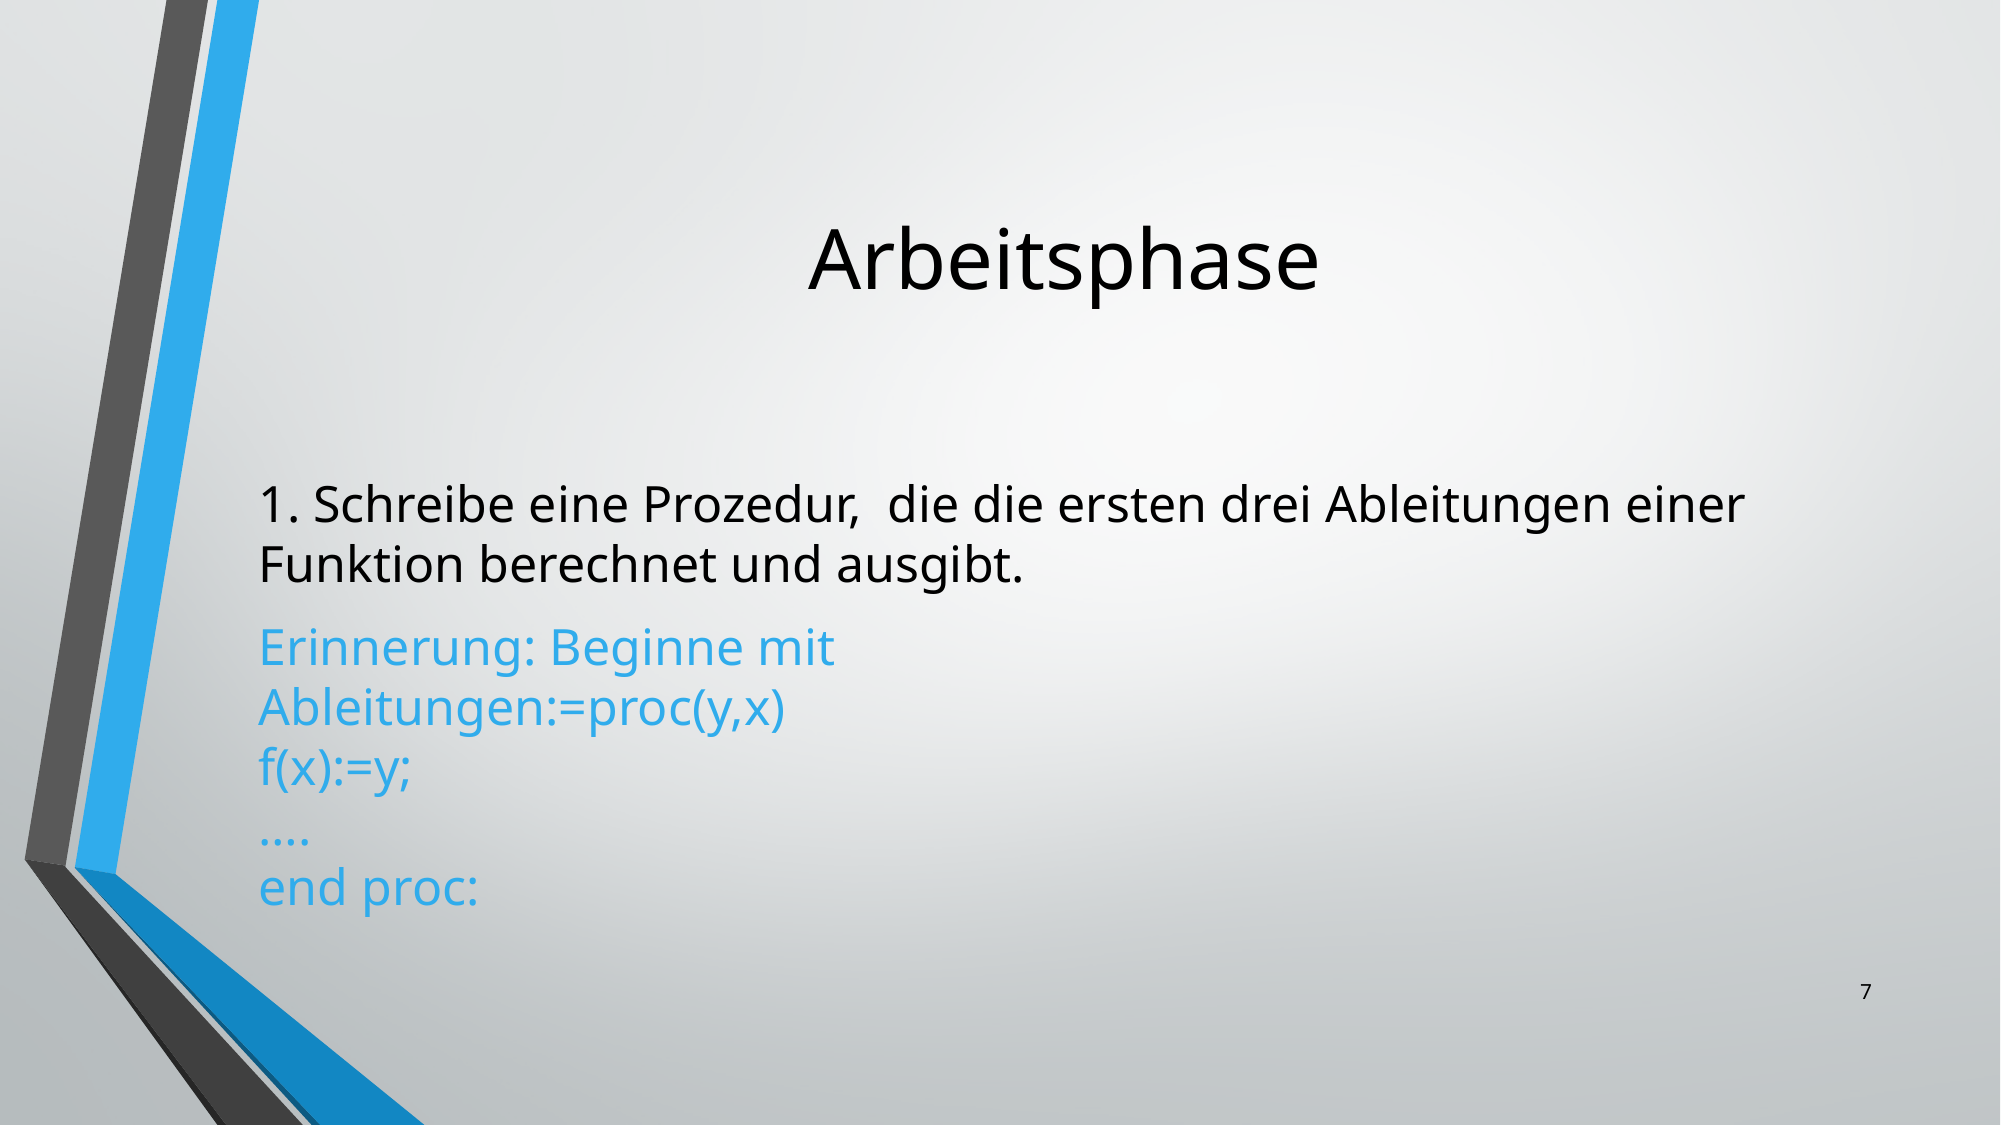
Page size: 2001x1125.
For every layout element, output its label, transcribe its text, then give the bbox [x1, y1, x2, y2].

title Arbeitsphase [243, 112, 1887, 400]
slide_number 7 [1796, 962, 1887, 1023]
list 1. Schreibe eine Prozedur, die die ersten drei Ableitungen einer Funktion berechnet und ausgibt. Erinnerung: Beginne mit Ableitungen:=proc(y,x) f(x):=y; …. end proc: [243, 437, 1887, 950]
